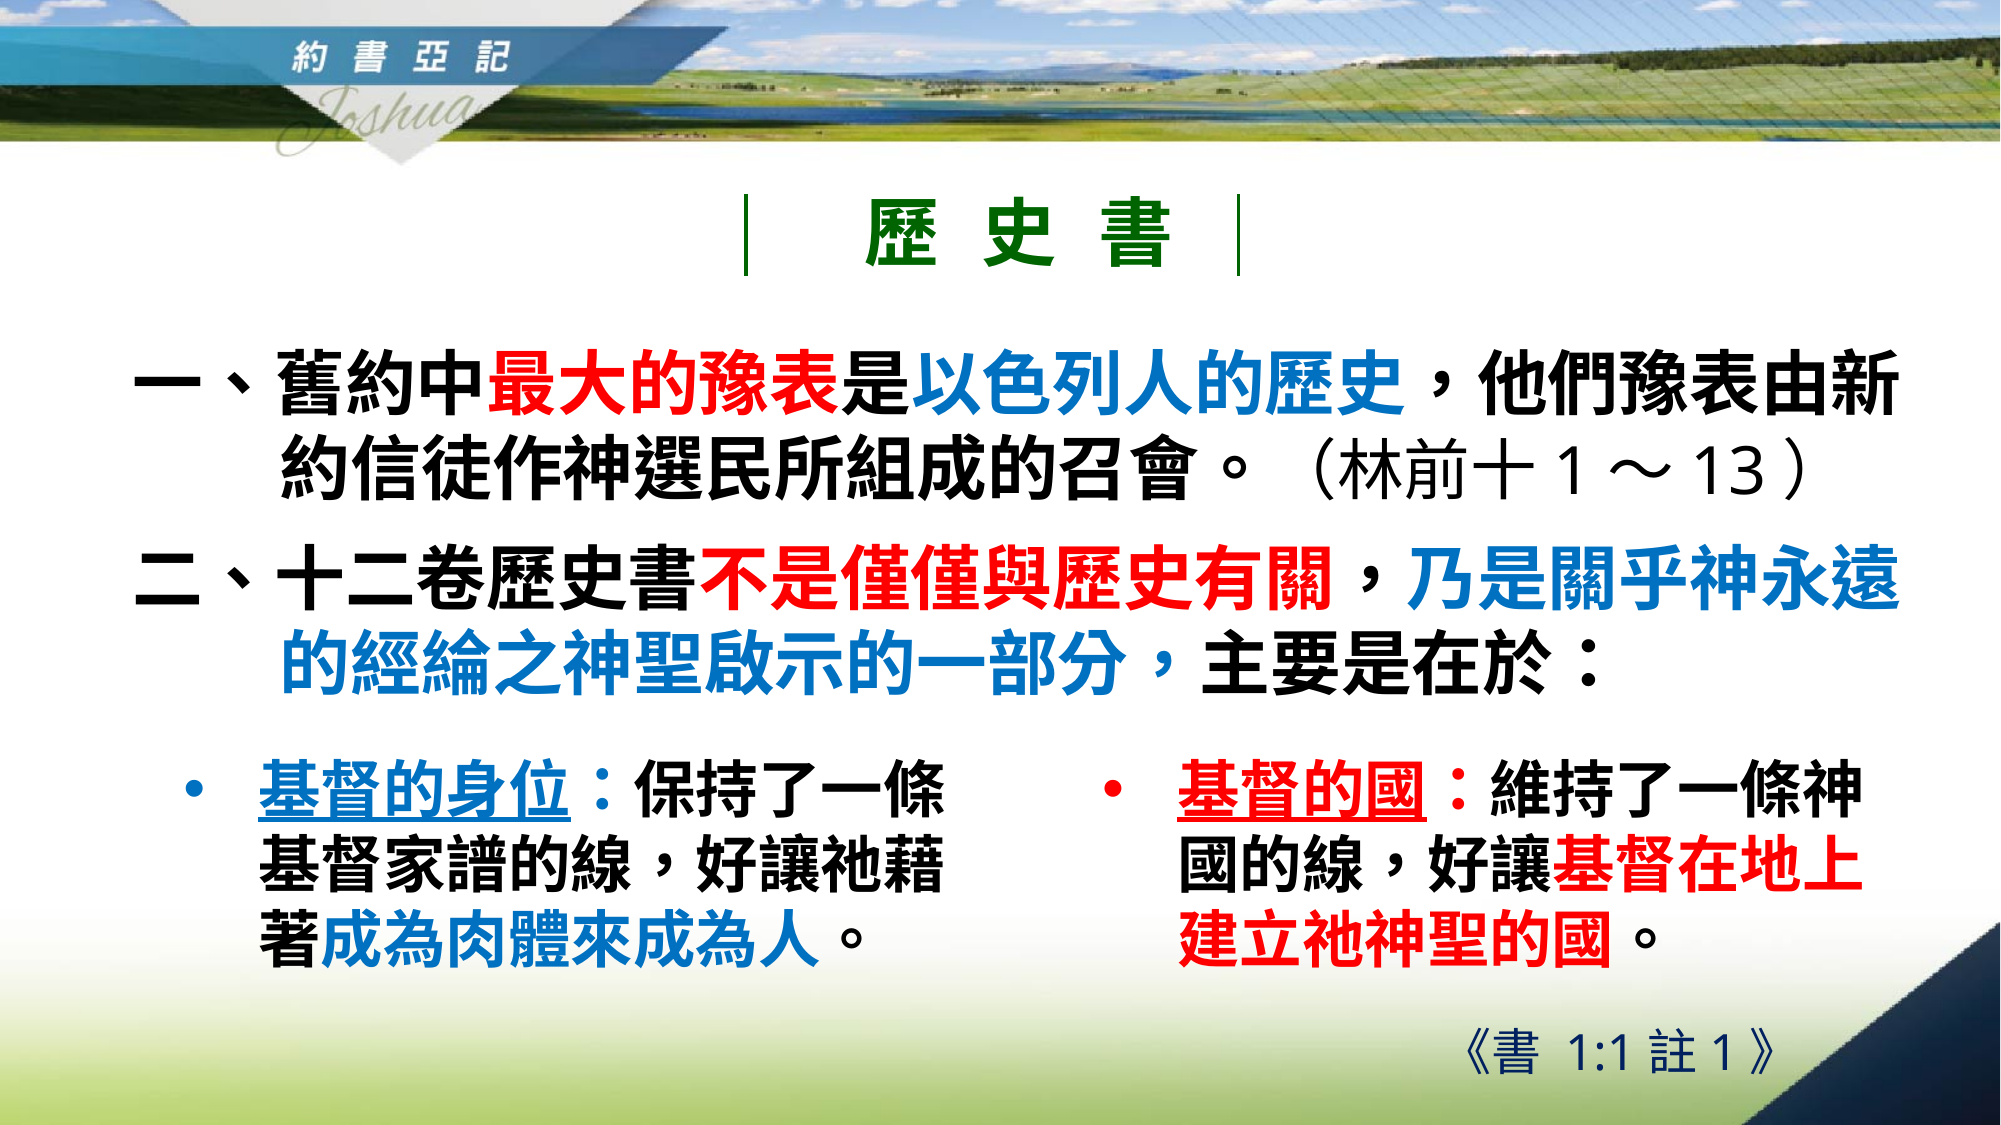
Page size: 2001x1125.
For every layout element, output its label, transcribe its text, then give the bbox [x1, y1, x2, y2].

text_box 基督的身位：保持了一條基督家譜的線，好讓祂藉著成為肉體來成為人。 [93, 743, 988, 983]
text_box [745, 177, 1292, 284]
text_box 一、舊約中最大的豫表是以色列人的歷史，他們豫表由新約信徒作神選民所組成的召會。（林前十1～13） 二、十二卷歷史書不是僅僅與歷史有關，乃是關乎神永遠的經綸之神聖啟示的一部分，主要是在於： [118, 331, 1948, 711]
text_box 《書 1:1註1》 [1426, 1013, 1815, 1089]
picture [0, 0, 2001, 1125]
text_box 基督的國：維持了一條神國的線，好讓基督在地上建立祂神聖的國。 [1012, 743, 1890, 983]
